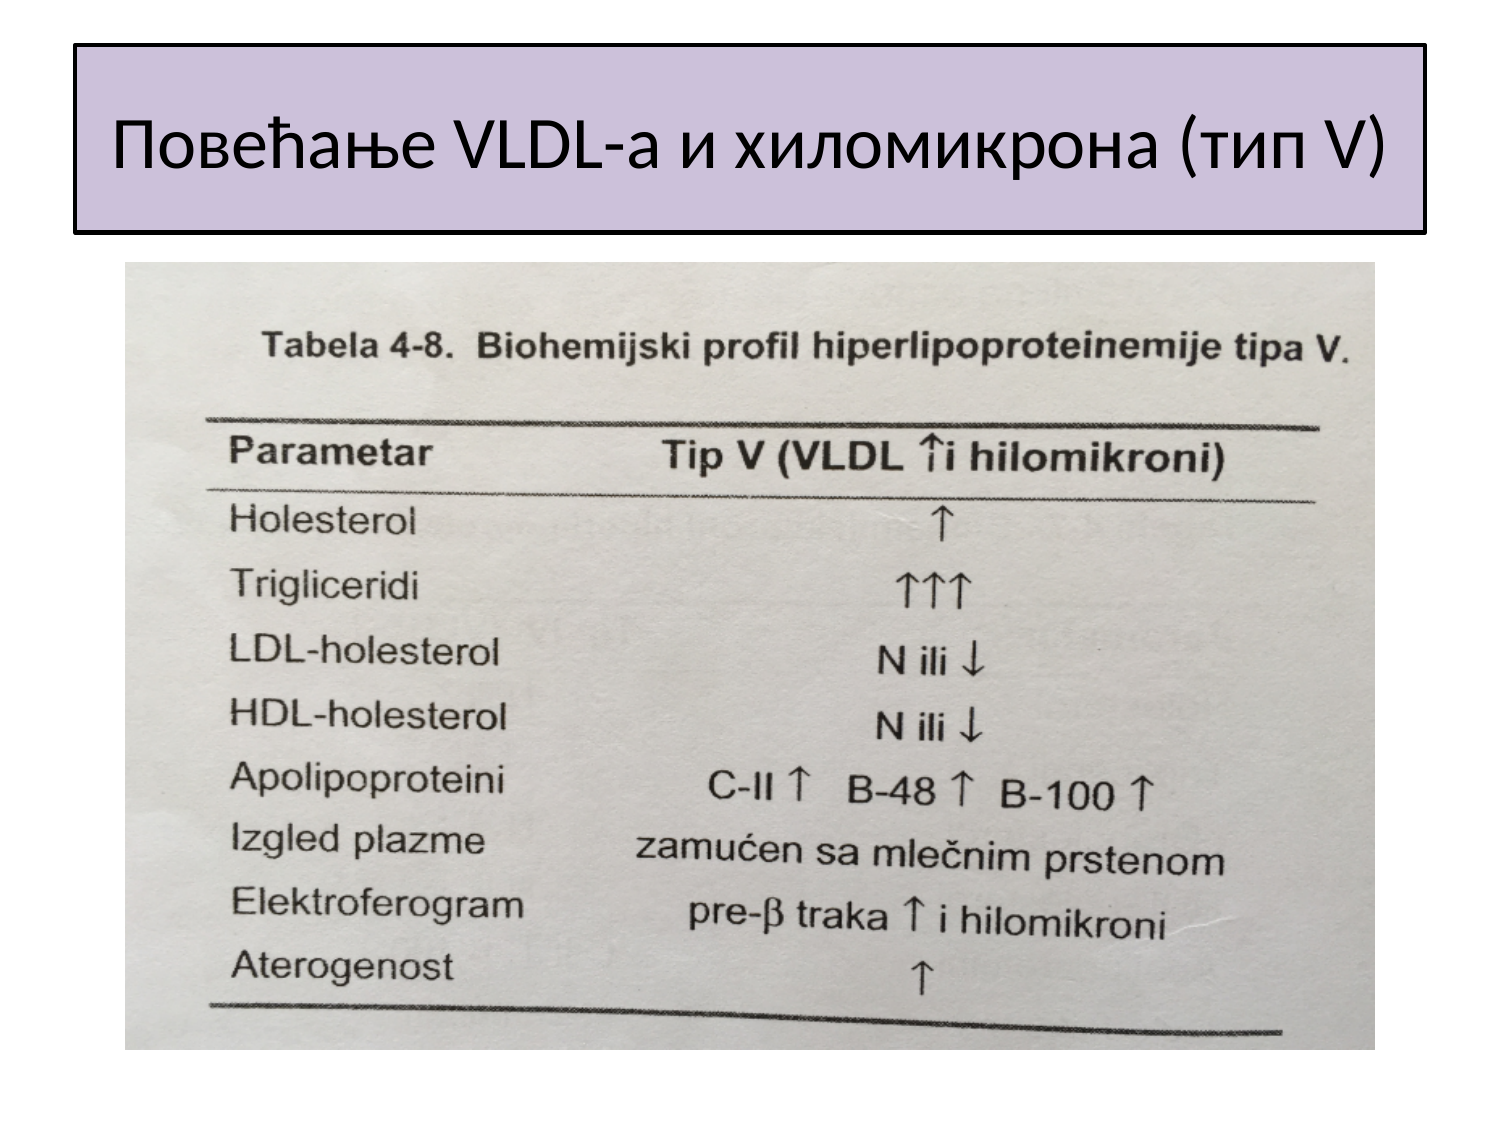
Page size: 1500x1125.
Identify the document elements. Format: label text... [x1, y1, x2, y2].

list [124, 262, 1376, 1051]
title Повећање VLDL-a и хиломикрона (тип V) [73, 43, 1427, 235]
